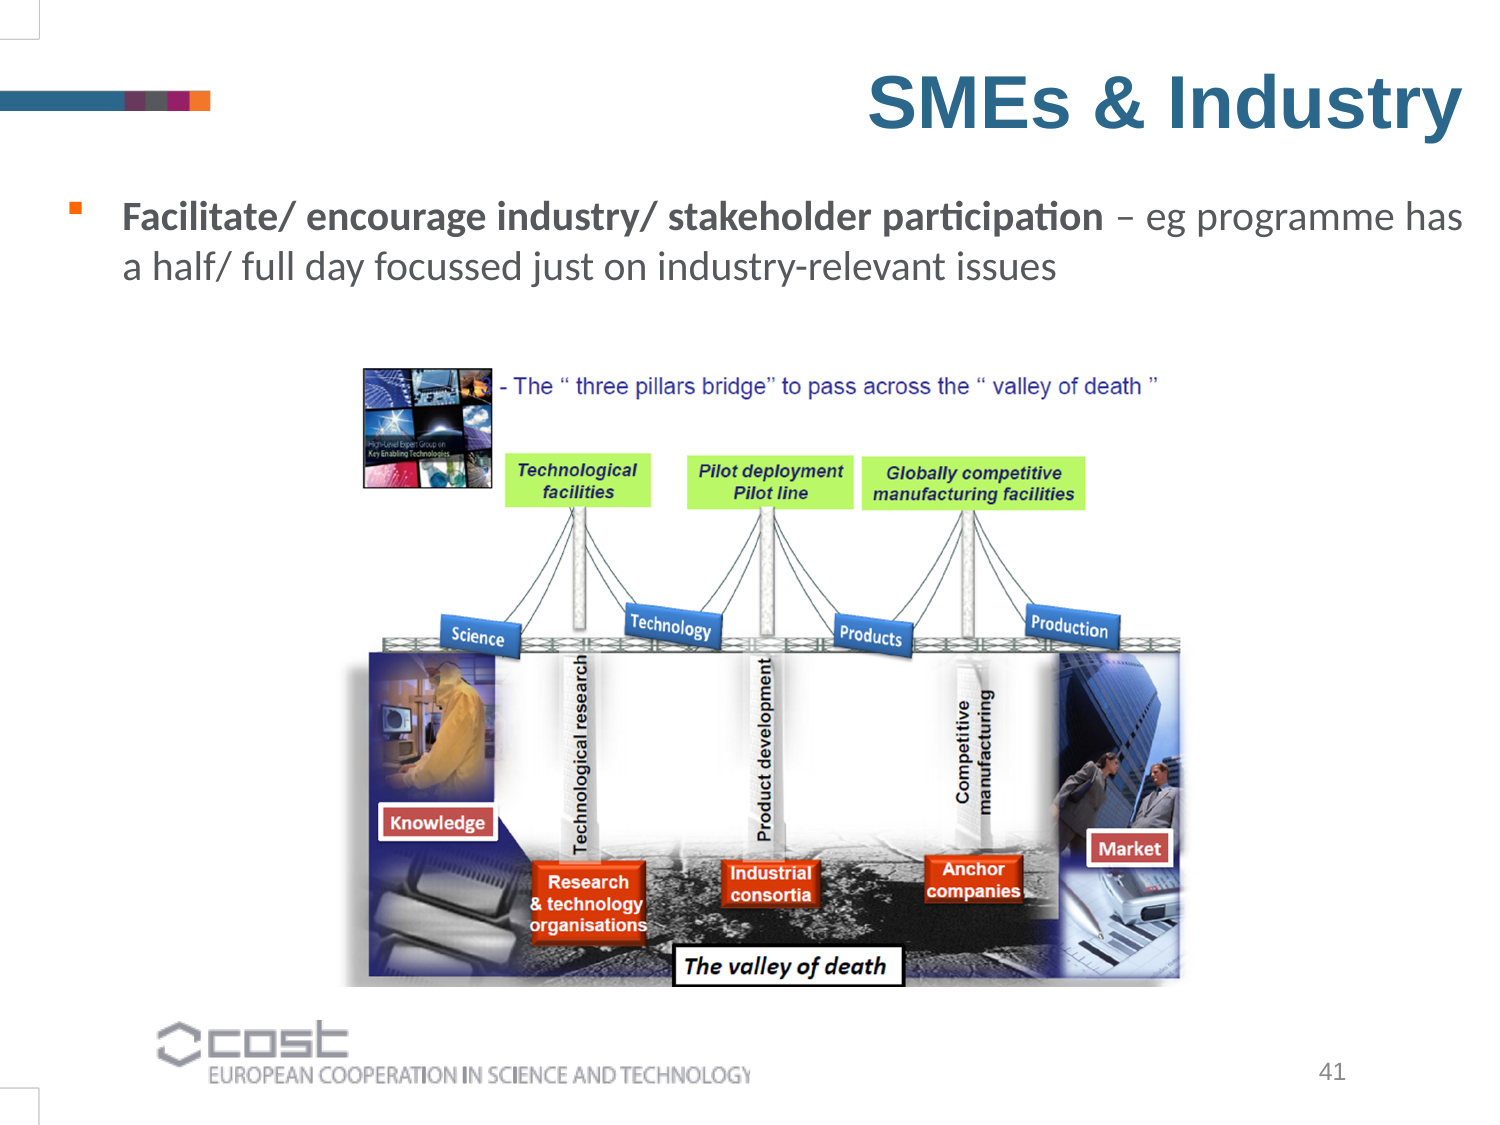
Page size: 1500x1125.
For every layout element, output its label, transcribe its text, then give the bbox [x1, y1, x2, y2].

list Facilitate/ encourage industry/ stakeholder participation – eg programme has a half/ full day focussed just on industry-relevant issues [51, 181, 1479, 315]
text_box SMEs & Industry [111, 46, 1479, 151]
picture [330, 344, 1199, 987]
slide_number 41 [1267, 1040, 1362, 1101]
